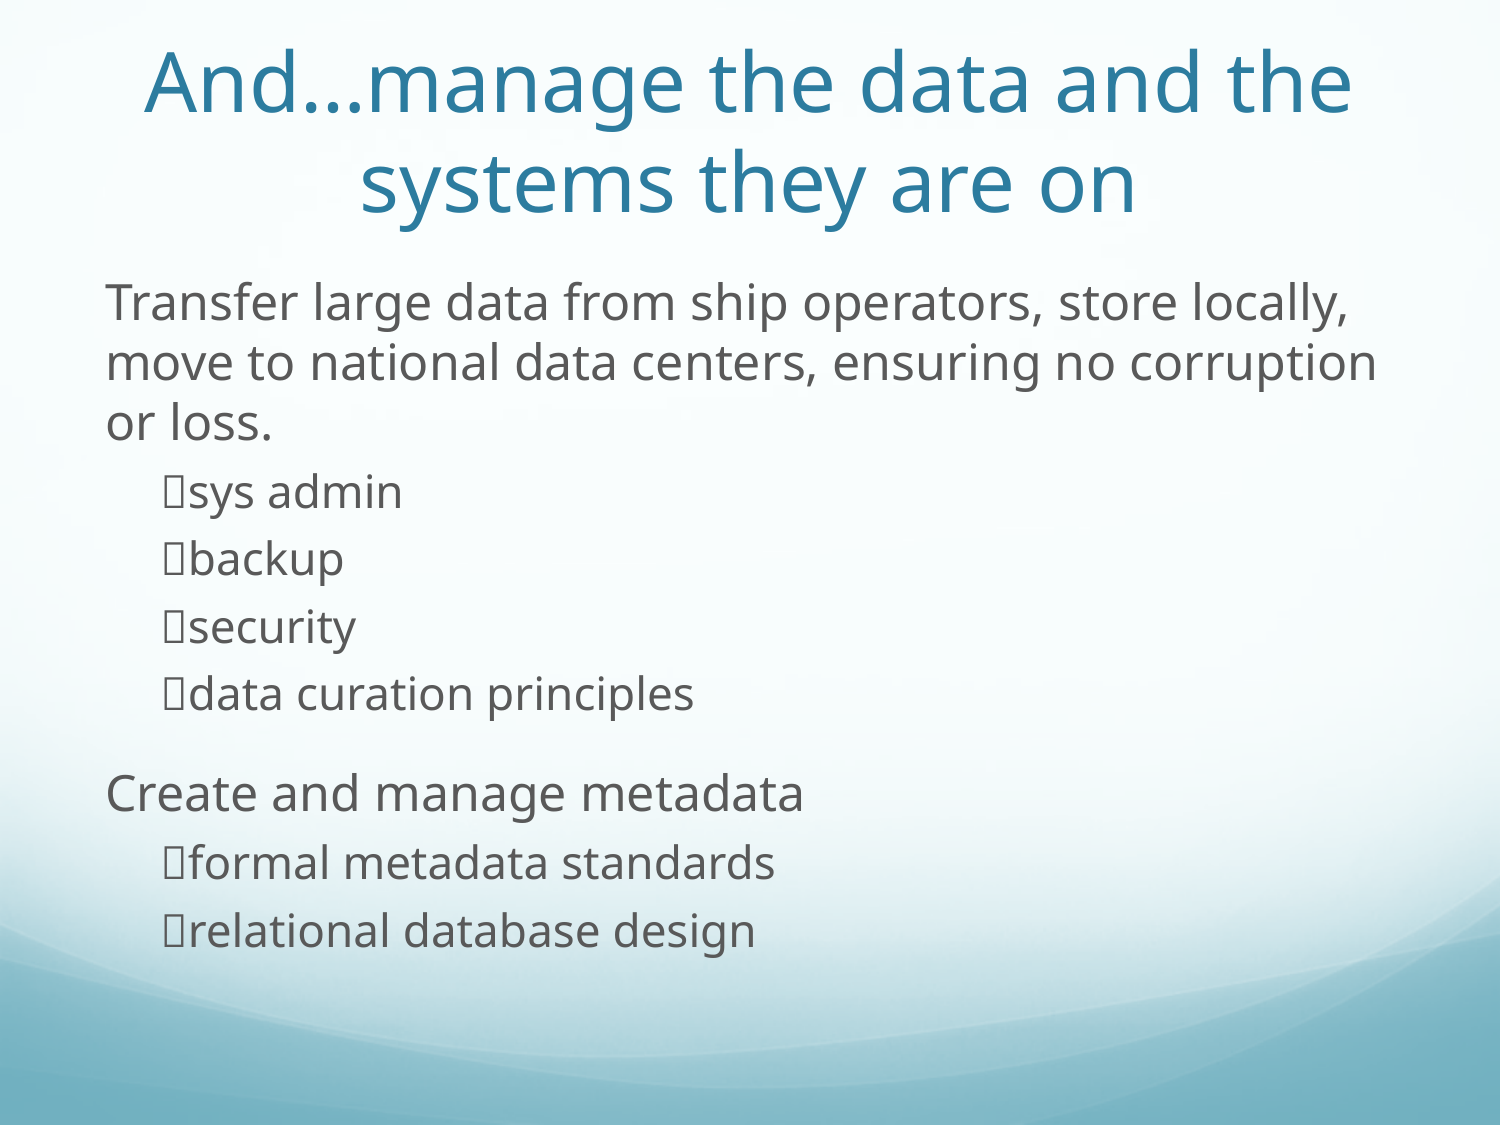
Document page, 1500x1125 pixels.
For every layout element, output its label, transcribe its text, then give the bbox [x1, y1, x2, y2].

title And…manage the data and the systems they are on [90, 17, 1410, 237]
list Transfer large data from ship operators, store locally, move to national data centers, ensuring no corruption or loss. sys admin backup security data curation principles Create and manage metadata formal metadata standards relational database design [90, 262, 1410, 975]
